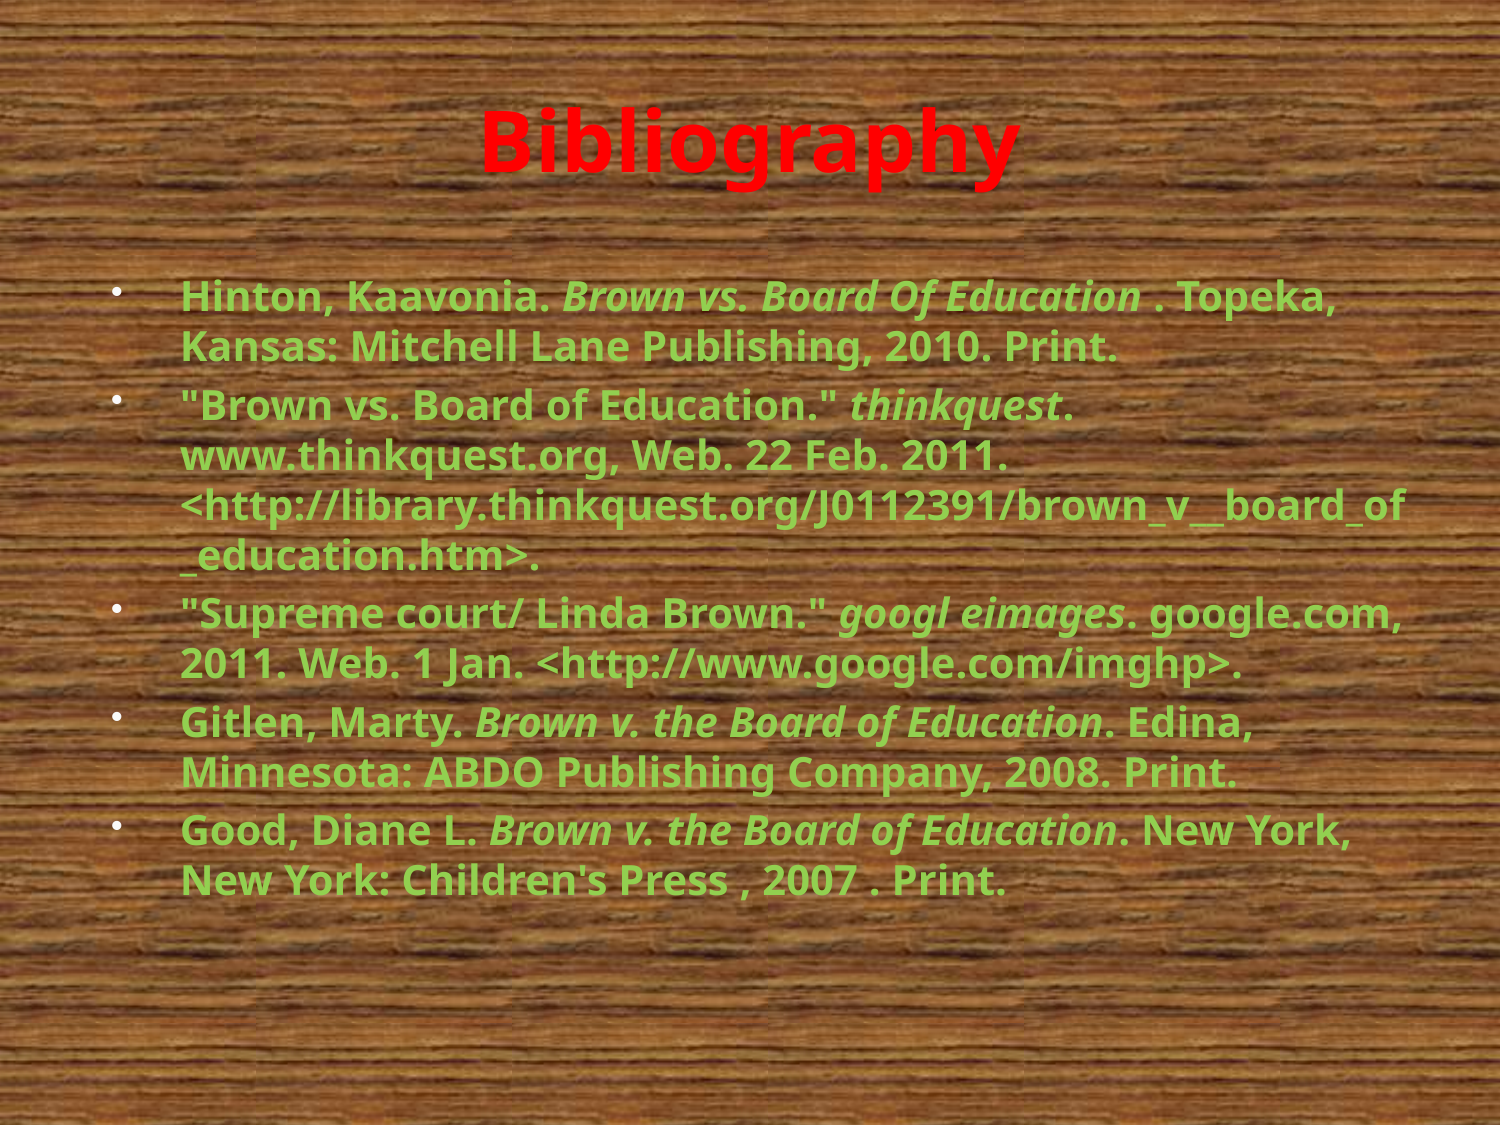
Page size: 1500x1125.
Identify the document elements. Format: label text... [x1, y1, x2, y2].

title Bibliography [75, 45, 1425, 233]
list Hinton, Kaavonia. Brown vs. Board Of Education . Topeka, Kansas: Mitchell Lane Publishing, 2010. Print. "Brown vs. Board of Education." thinkquest. www.thinkquest.org, Web. 22 Feb. 2011. <http://library.thinkquest.org/J0112391/brown_v__board_of_education.htm>. "Supreme court/ Linda Brown." googl eimages. google.com, 2011. Web. 1 Jan. <http://www.google.com/imghp>. Gitlen, Marty. Brown v. the Board of Education. Edina, Minnesota: ABDO Publishing Company, 2008. Print. Good, Diane L. Brown v. the Board of Education. New York, New York: Children's Press , 2007 . Print. [75, 262, 1425, 1035]
picture [0, 0, 1500, 1125]
